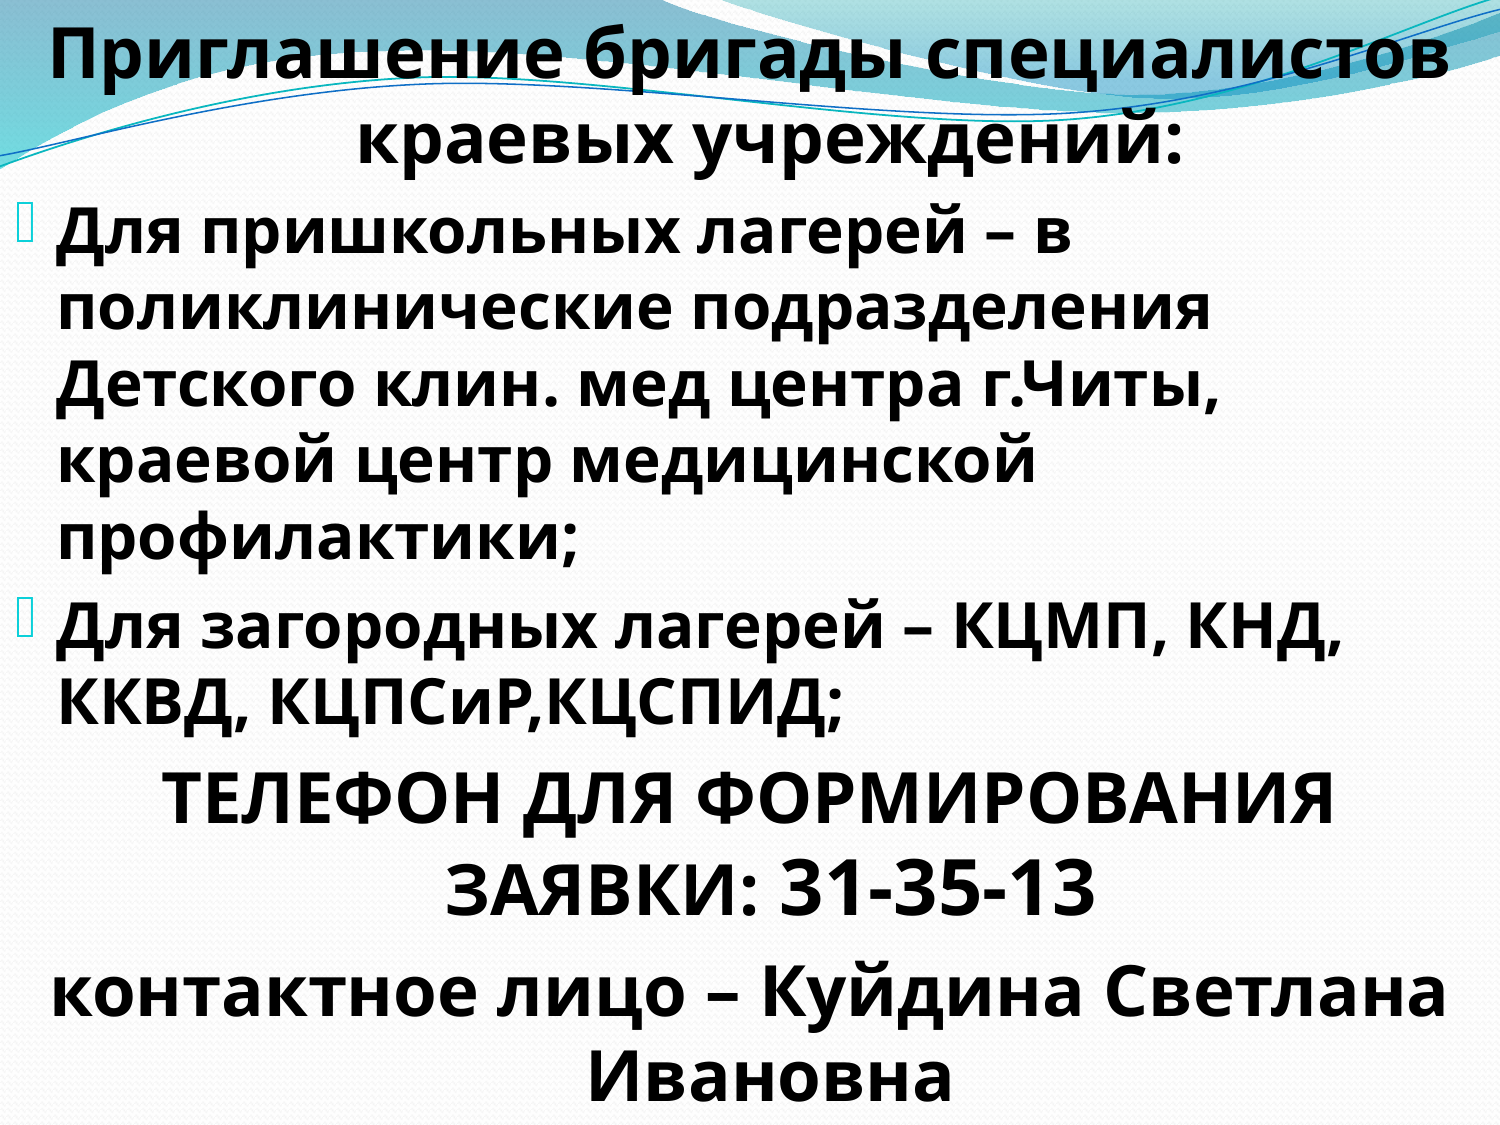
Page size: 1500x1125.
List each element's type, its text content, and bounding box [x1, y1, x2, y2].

list Приглашение бригады специалистов краевых учреждений: Для пришкольных лагерей – в поликлинические подразделения Детского клин. мед центра г.Читы, краевой центр медицинской профилактики; Для загородных лагерей – КЦМП, КНД, ККВД, КЦПСиР,КЦСПИД; ТЕЛЕФОН ДЛЯ ФОРМИРОВАНИЯ ЗАЯВКИ: 31-35-13 контактное лицо – Куйдина Светлана Ивановна [0, 0, 1500, 1125]
